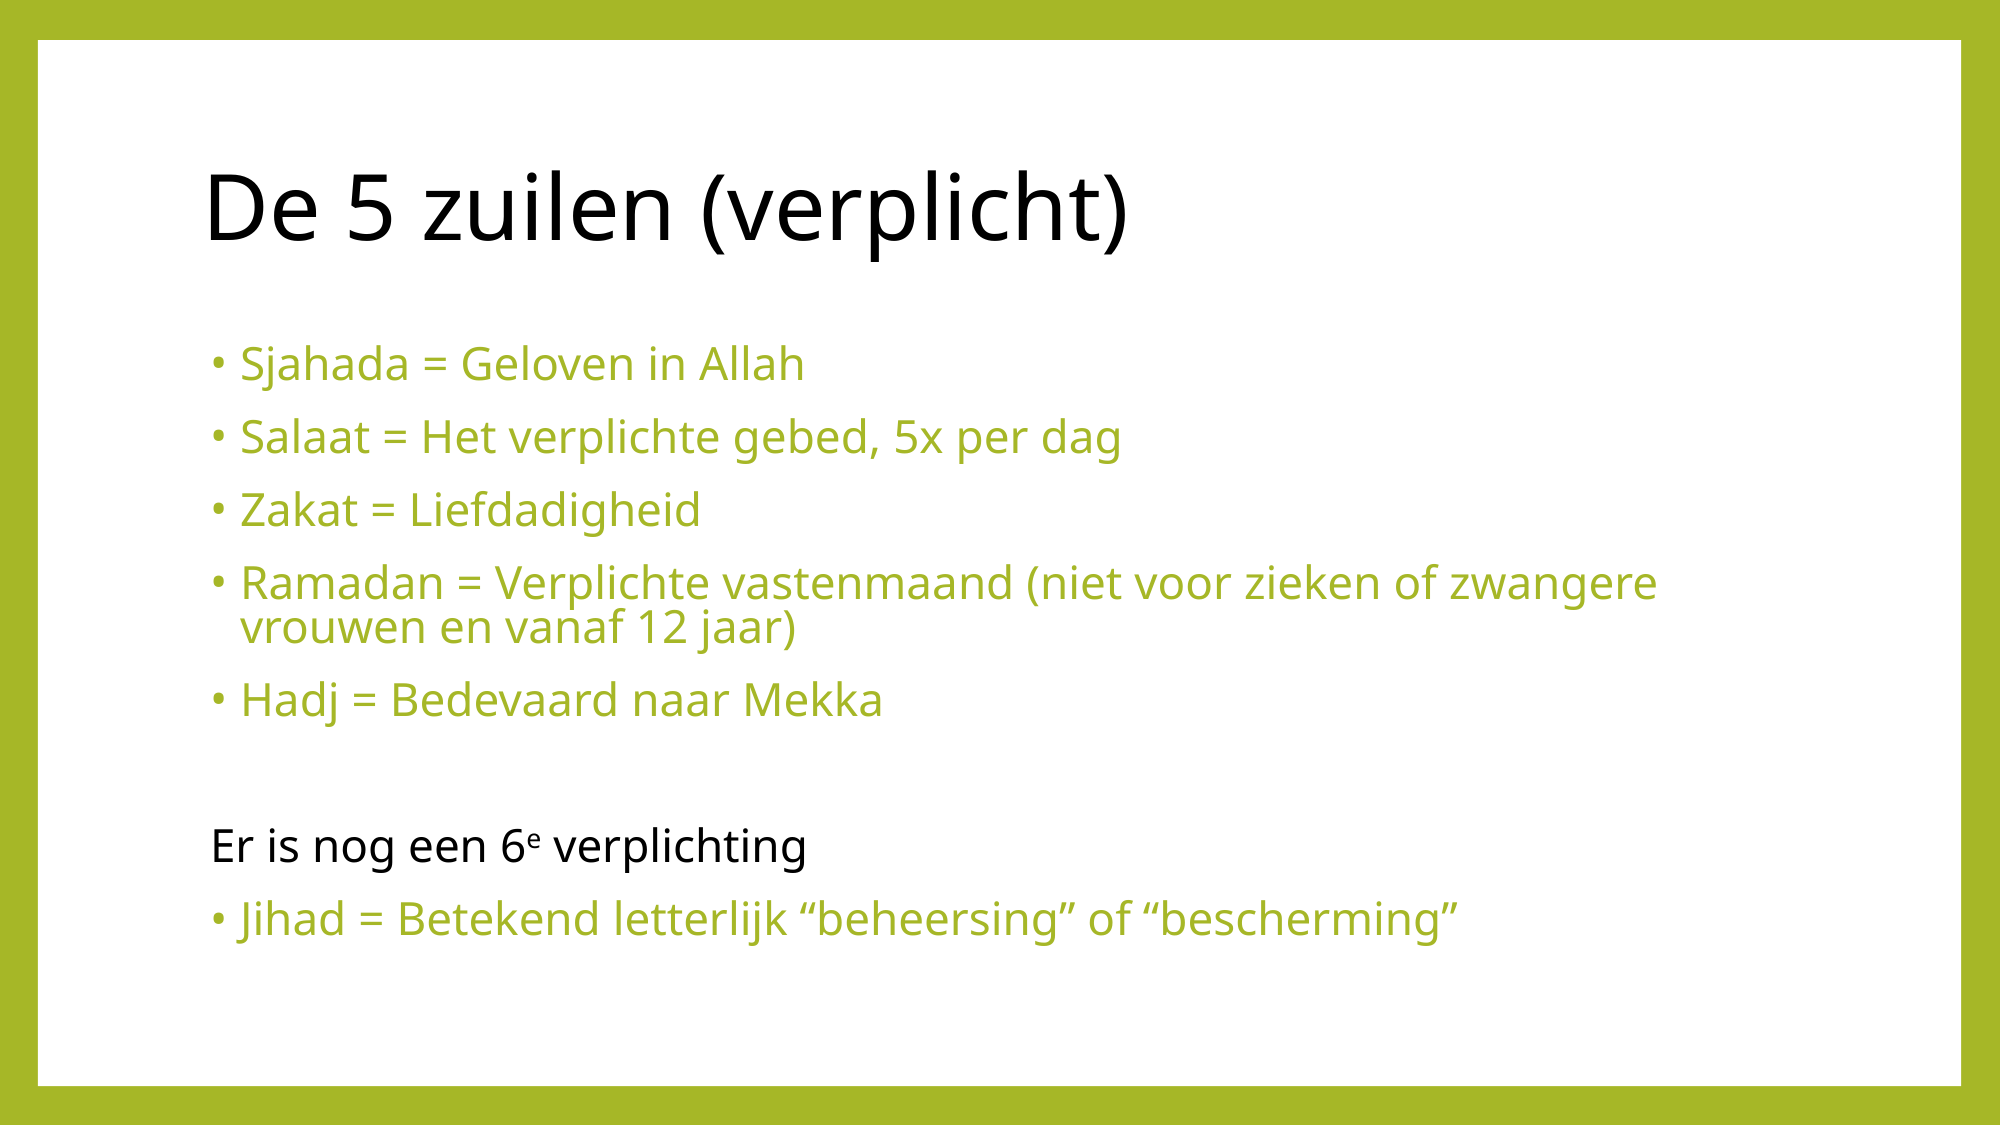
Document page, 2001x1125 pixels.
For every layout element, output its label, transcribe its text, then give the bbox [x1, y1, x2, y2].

title De 5 zuilen (verplicht) [187, 99, 1808, 323]
list Sjahada = Geloven in Allah Salaat = Het verplichte gebed, 5x per dag Zakat = Liefdadigheid Ramadan = Verplichte vastenmaand (niet voor zieken of zwangere vrouwen en vanaf 12 jaar) Hadj = Bedevaard naar Mekka Er is nog een 6e verplichting Jihad = Betekend letterlijk “beheersing” of “bescherming” [187, 337, 1807, 1000]
